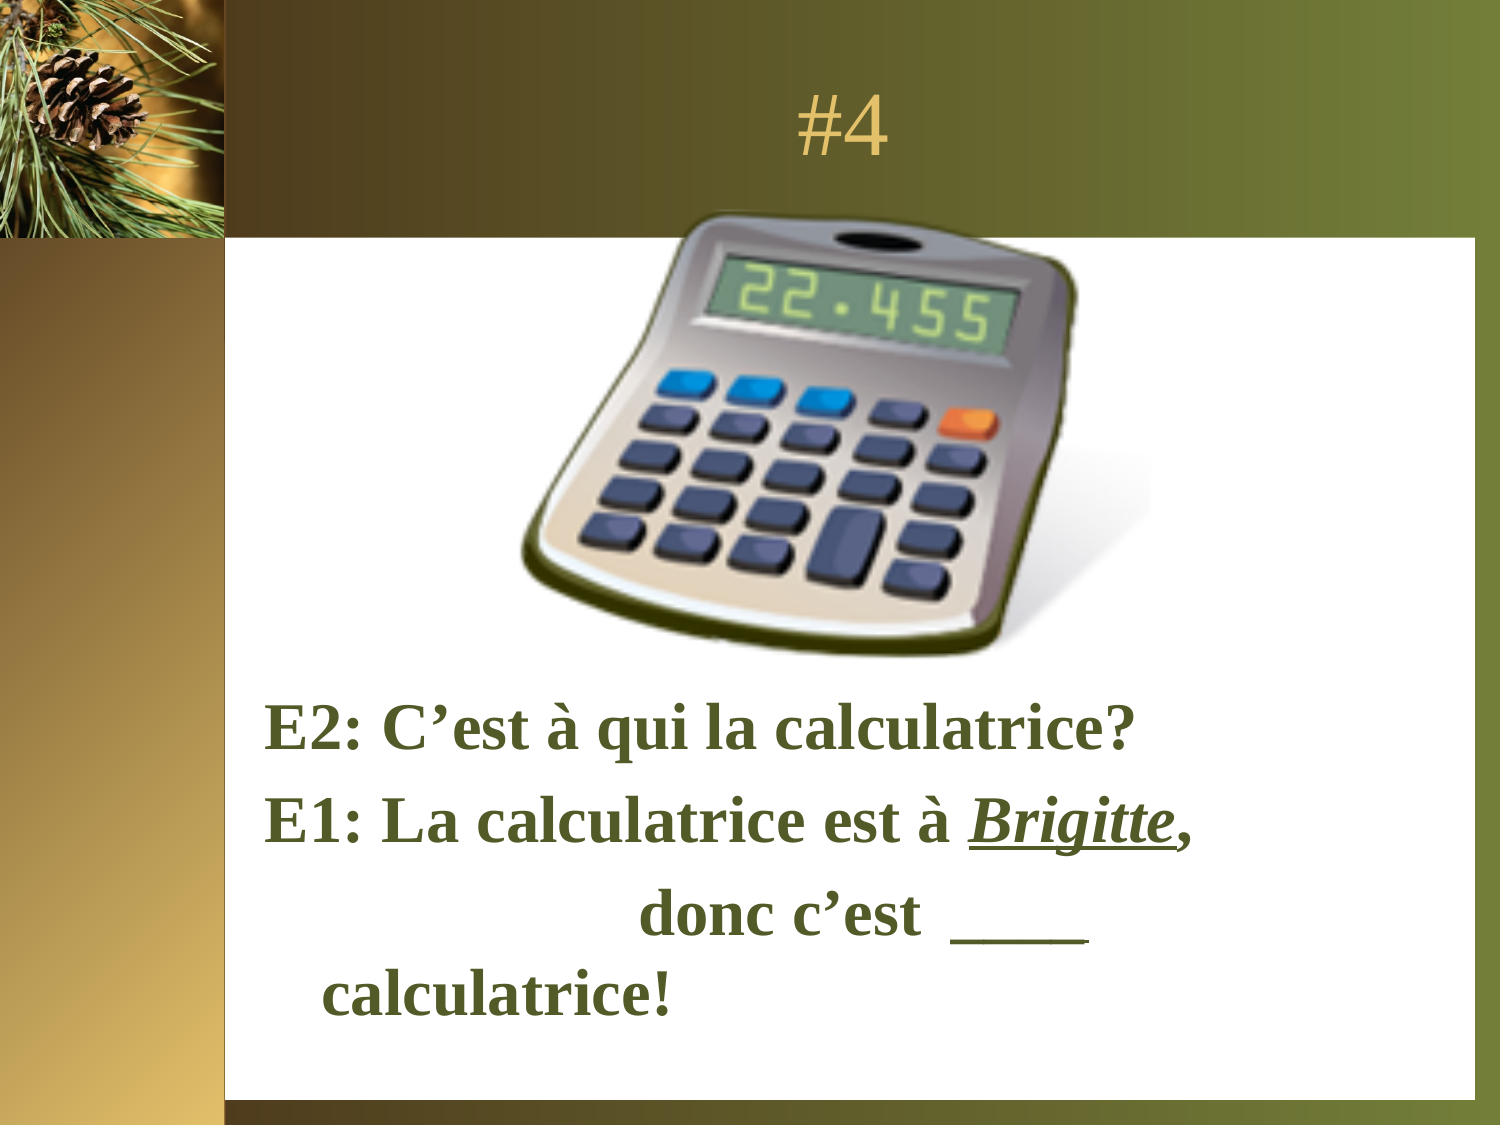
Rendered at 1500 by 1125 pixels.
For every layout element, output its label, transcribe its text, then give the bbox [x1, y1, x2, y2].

picture [0, 0, 224, 238]
title #4 [249, 24, 1438, 213]
list E2: C’est à qui la calculatrice? E1: La calculatrice est à Brigitte, donc c’est ____ calculatrice! [249, 674, 1438, 1125]
picture [487, 74, 1176, 763]
